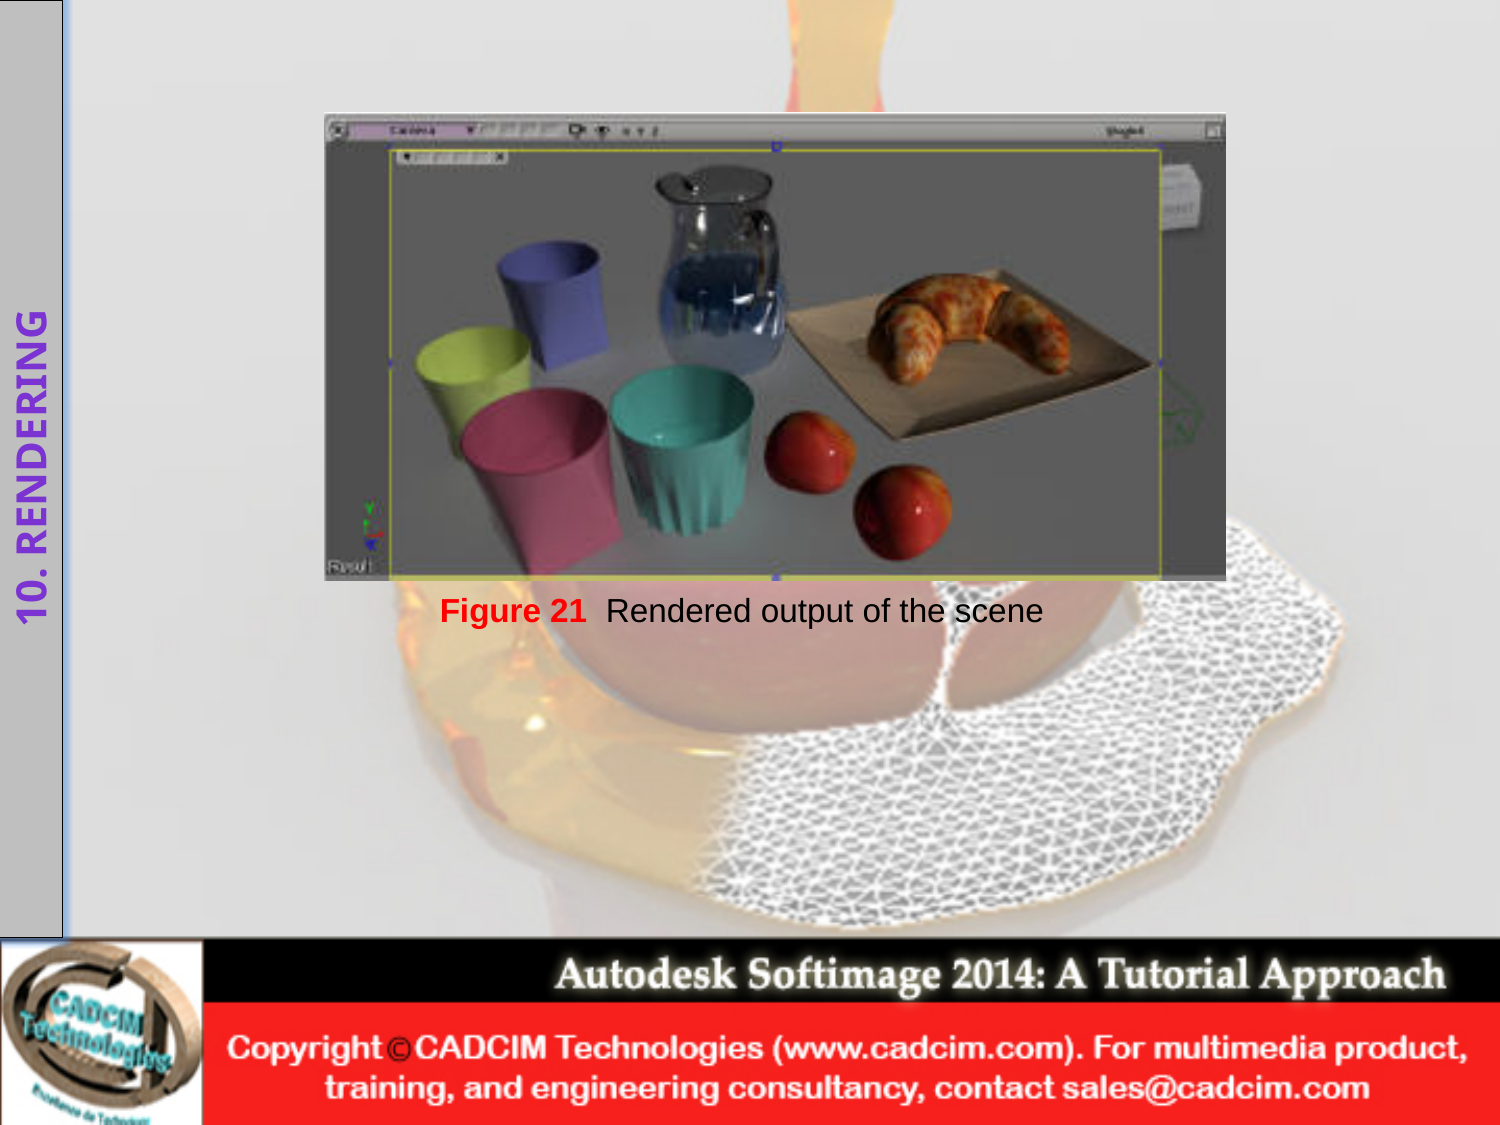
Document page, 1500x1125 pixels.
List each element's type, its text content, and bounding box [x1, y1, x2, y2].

text_box Figure 21 Rendered output of the scene [424, 589, 1175, 637]
picture [0, 0, 1500, 1125]
